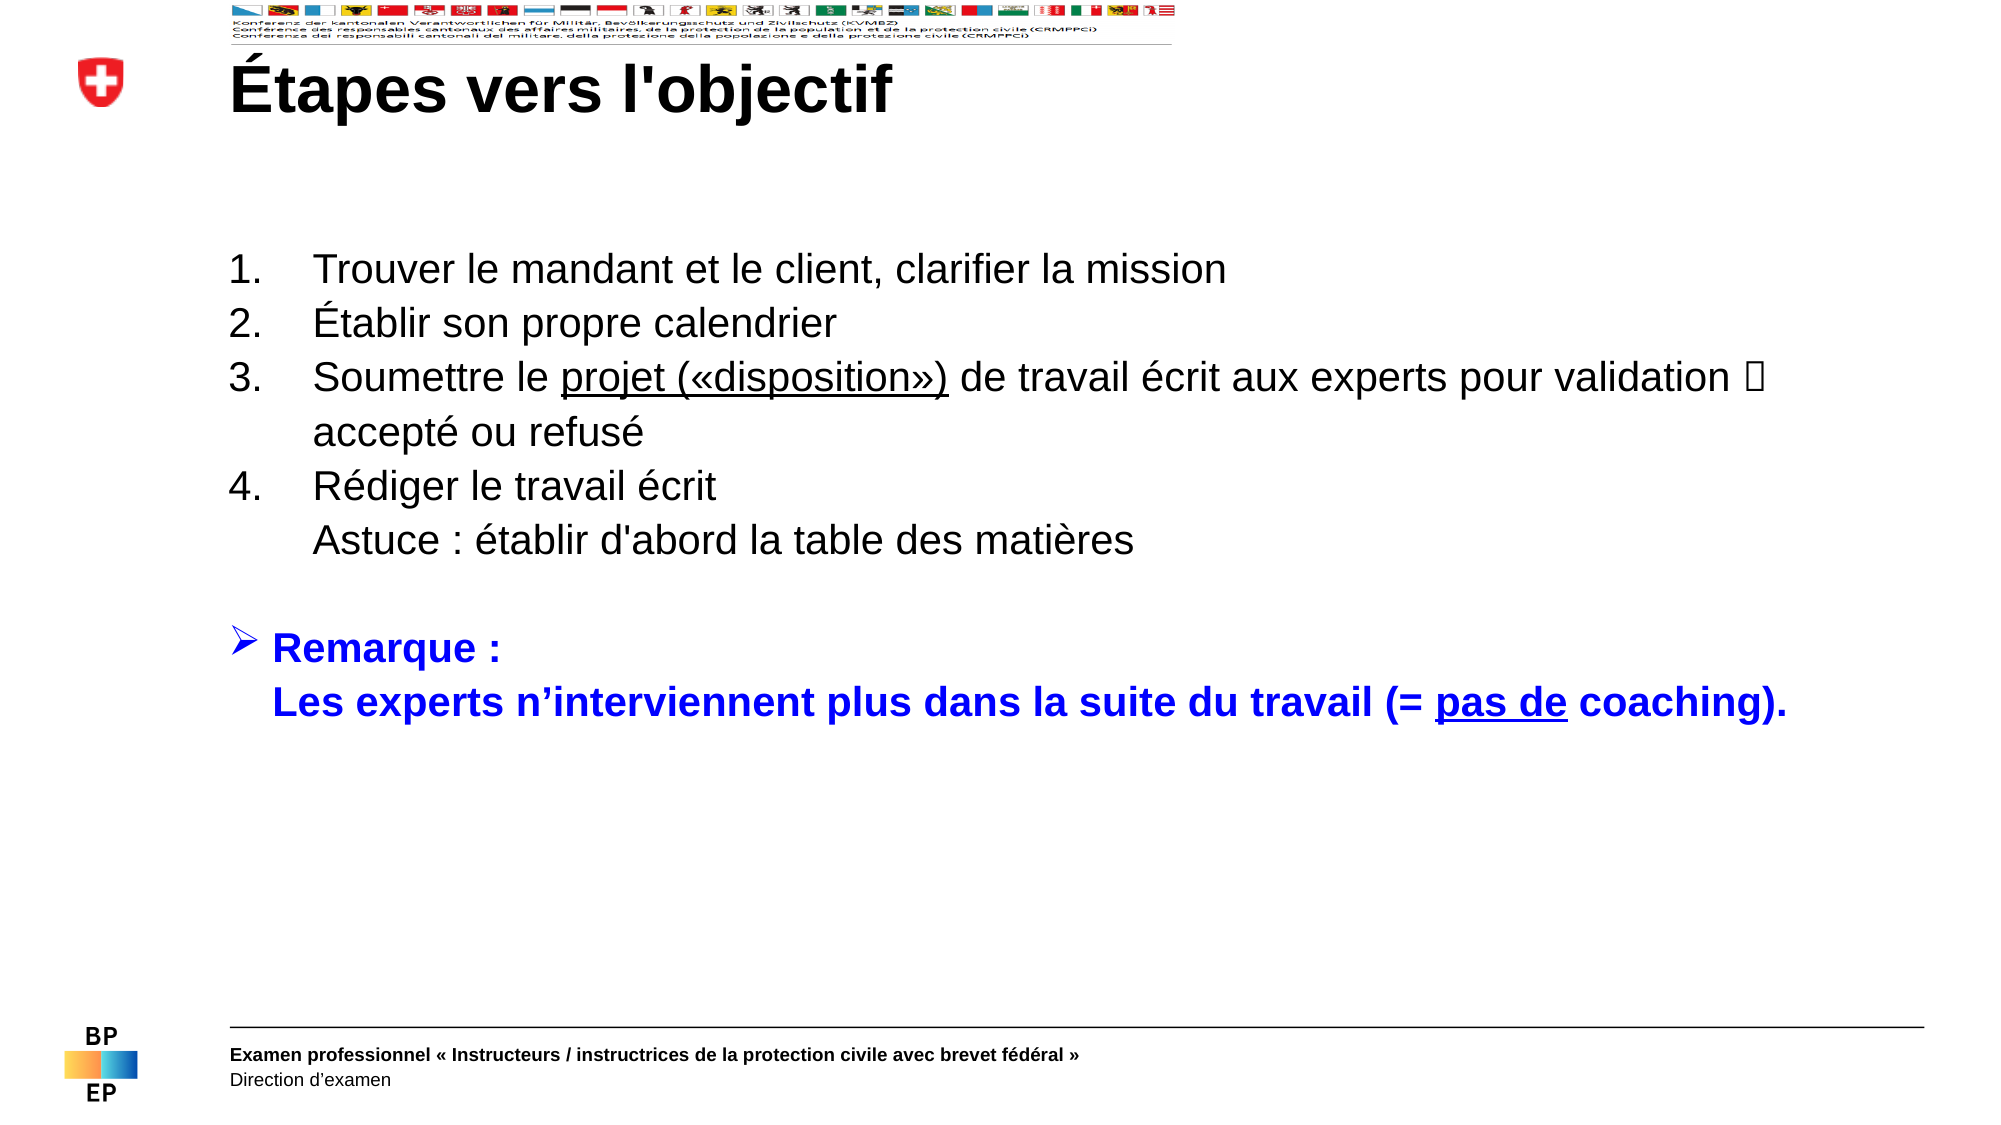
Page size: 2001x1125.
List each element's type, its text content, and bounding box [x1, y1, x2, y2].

footer Examen professionnel « Instructeurs / instructrices de la protection civile avec brevet fédéral » Direction d’examen [229, 1040, 1177, 1088]
title Étapes vers l'objectif [229, 50, 1922, 199]
picture [61, 1021, 140, 1106]
list Trouver le mandant et le client, clarifier la mission Établir son propre calendrier Soumettre le projet («disposition») de travail écrit aux experts pour validation  accepté ou refusé Rédiger le travail écrit Astuce : établir d'abord la table des matières Remarque : Les experts n’interviennent plus dans la suite du travail (= pas de coaching). [228, 237, 1922, 981]
picture [229, 4, 1175, 46]
